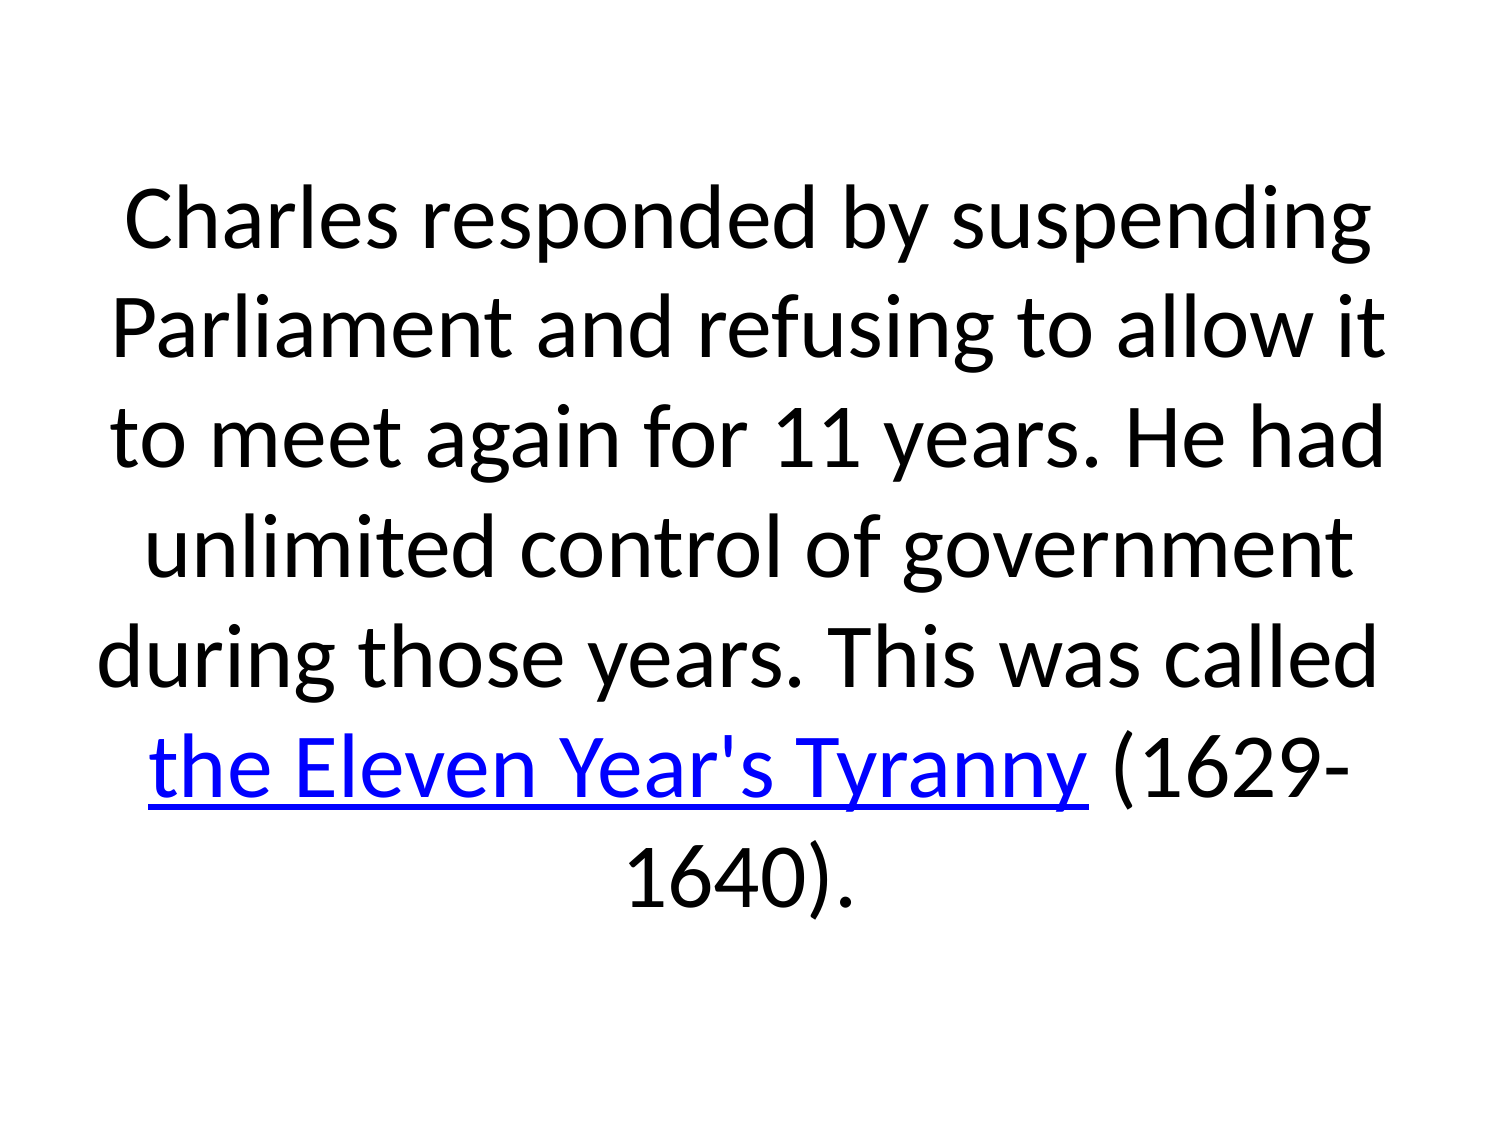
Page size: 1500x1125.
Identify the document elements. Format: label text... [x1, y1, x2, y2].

title Charles responded by suspending Parliament and refusing to allow it to meet again for 11 years. He had unlimited control of government during those years. This was called the Eleven Year's Tyranny (1629-1640). [74, 44, 1426, 1038]
